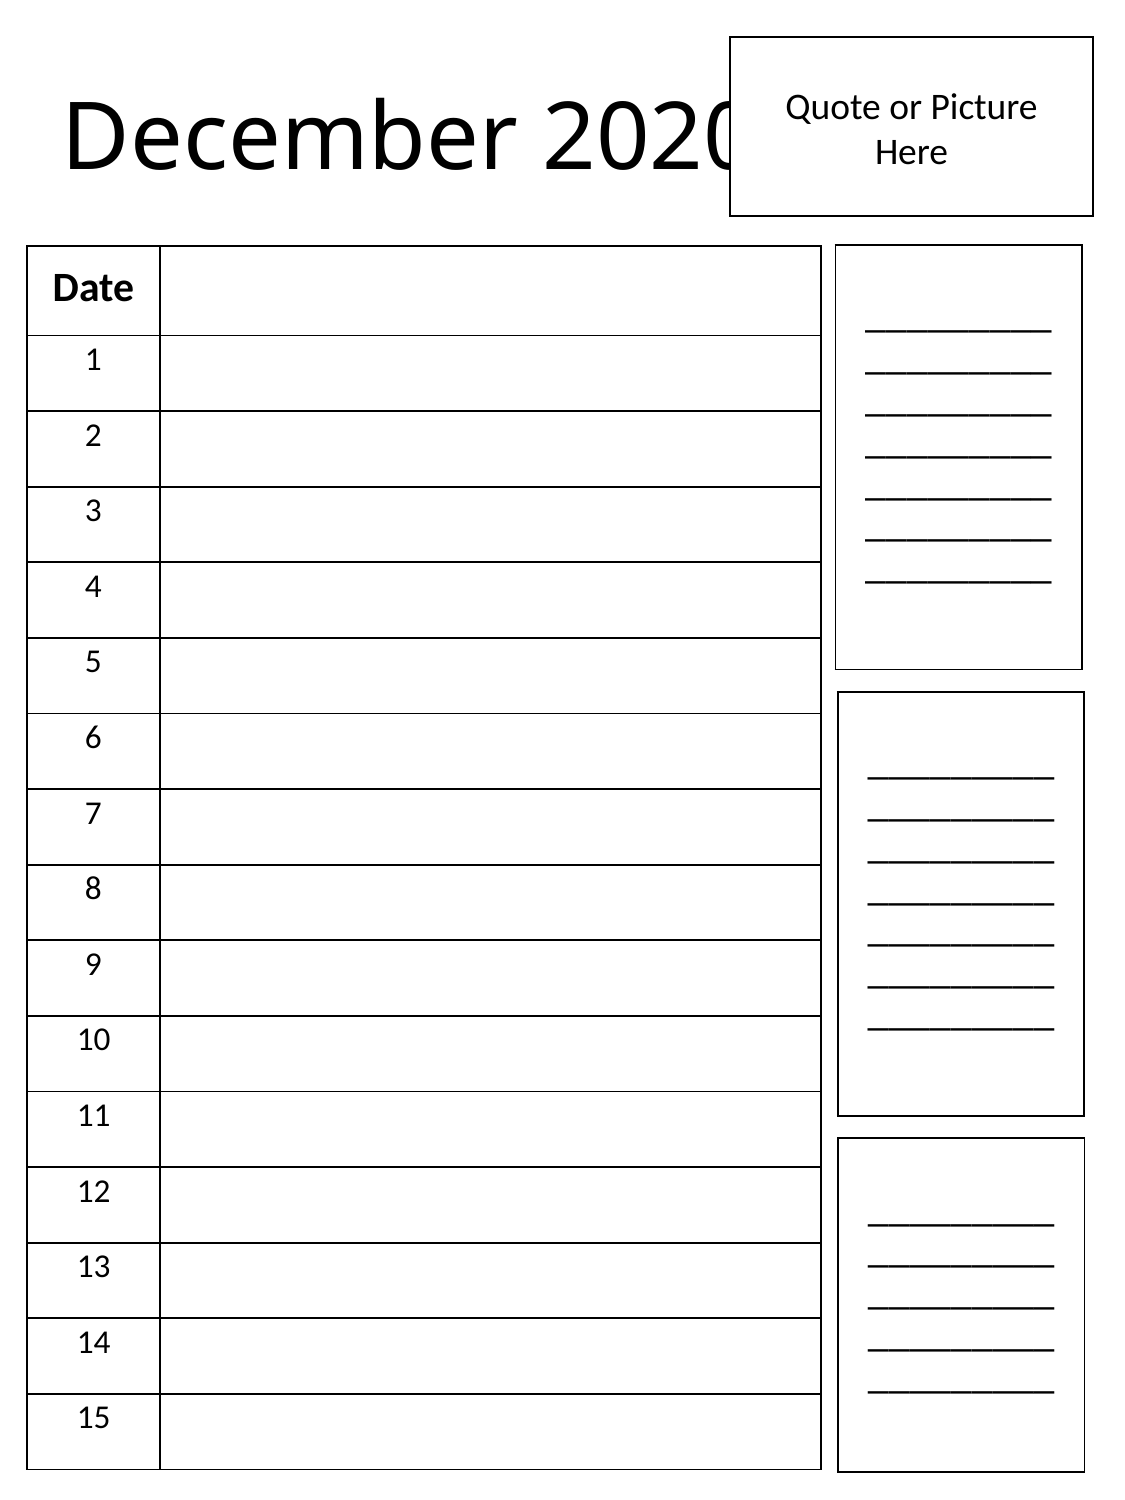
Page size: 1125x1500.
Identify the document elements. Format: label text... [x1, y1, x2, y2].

table_cell [161, 790, 820, 864]
table_cell 13 [28, 1244, 159, 1317]
table_cell 3 [28, 488, 159, 561]
table_cell [161, 639, 820, 713]
table_header _______________________________________________________________ [836, 246, 1081, 669]
table_header _______________________________________________________________ [839, 693, 1083, 1115]
table_header Date [28, 247, 159, 335]
table_cell 9 [28, 941, 159, 1015]
text_box Quote or Picture Here [729, 36, 1094, 217]
table_header [161, 247, 820, 335]
title December 2020 [46, 56, 729, 197]
table_cell [161, 1017, 820, 1091]
table_cell [161, 488, 820, 561]
table_cell 8 [28, 866, 159, 939]
table_cell 7 [28, 790, 159, 864]
table_cell 10 [28, 1017, 159, 1091]
table_cell [161, 336, 820, 410]
table_cell [161, 1092, 820, 1166]
table_cell [161, 1244, 820, 1317]
table_cell [161, 714, 820, 788]
table_cell [161, 412, 820, 486]
table_cell 11 [28, 1092, 159, 1166]
table_cell 15 [28, 1395, 159, 1469]
table_cell 6 [28, 714, 159, 788]
table_cell [161, 1168, 820, 1242]
table_cell [161, 1395, 820, 1469]
table_cell [161, 563, 820, 637]
table_cell [161, 1319, 820, 1393]
table_cell [161, 866, 820, 939]
table_header _____________________________________________ [839, 1139, 1084, 1471]
table_cell 5 [28, 639, 159, 713]
table_cell 12 [28, 1168, 159, 1242]
table_cell [161, 941, 820, 1015]
table_cell 1 [28, 336, 159, 410]
table_cell 14 [28, 1319, 159, 1393]
table_cell 2 [28, 412, 159, 486]
table_cell 4 [28, 563, 159, 637]
